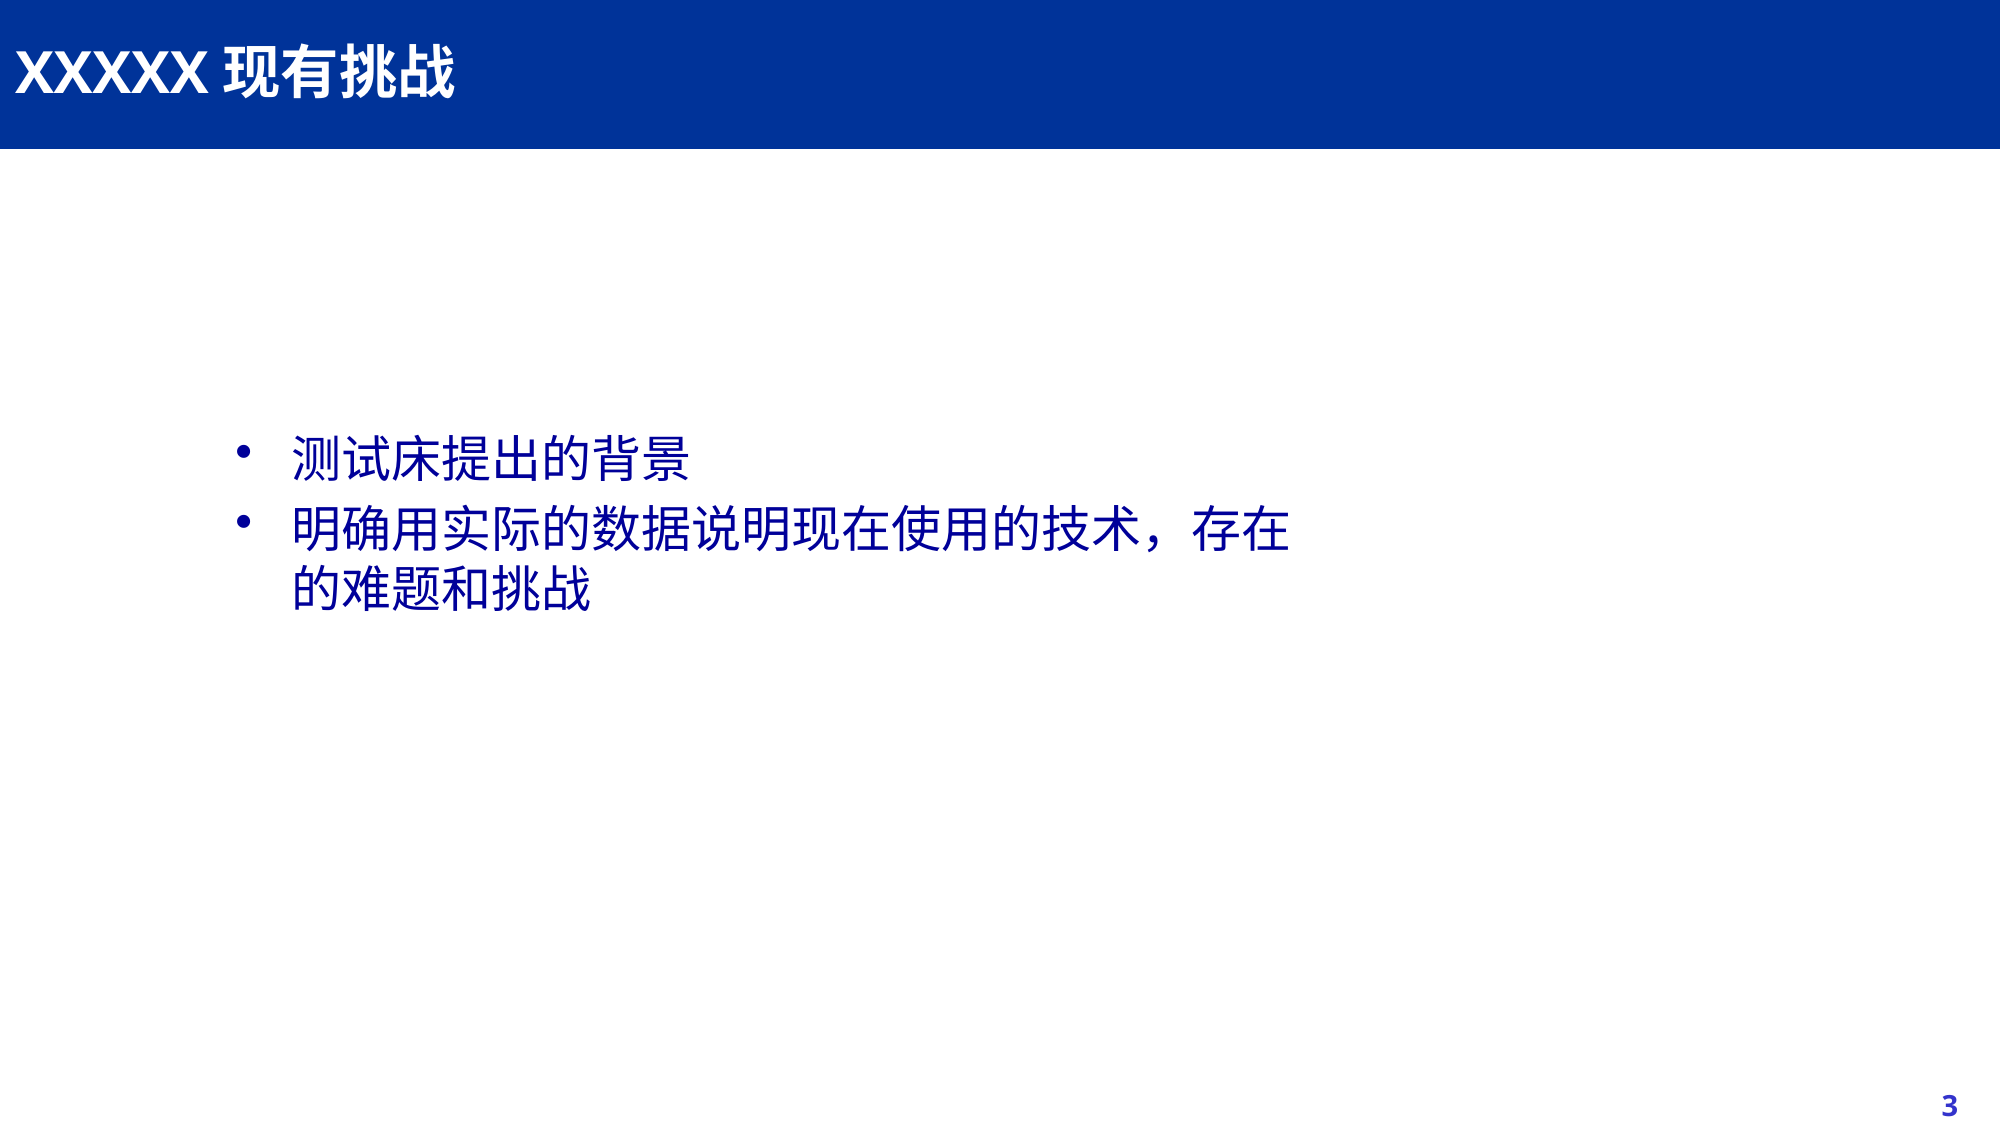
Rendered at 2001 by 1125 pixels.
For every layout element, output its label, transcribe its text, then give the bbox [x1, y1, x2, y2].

text_box 测试床提出的背景 明确用实际的数据说明现在使用的技术，存在的难题和挑战 [220, 349, 1308, 764]
title XXXXX现有挑战 [0, 0, 2000, 145]
